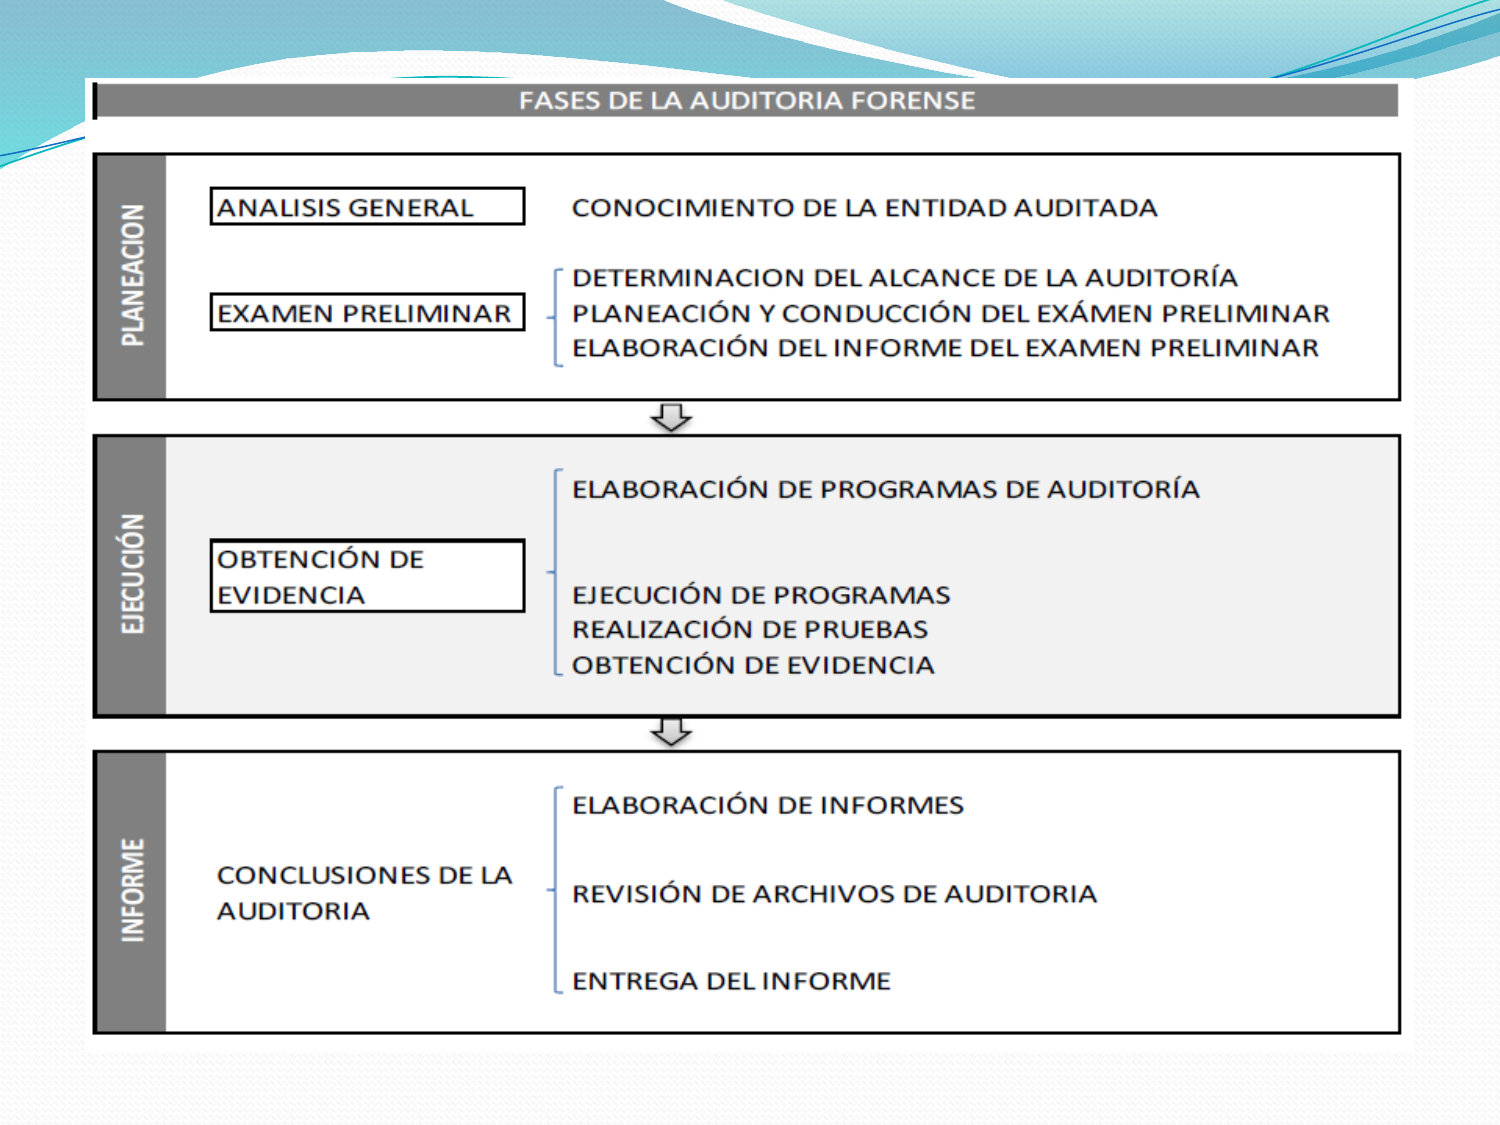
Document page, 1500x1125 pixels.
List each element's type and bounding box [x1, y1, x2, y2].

picture [85, 77, 1414, 1052]
